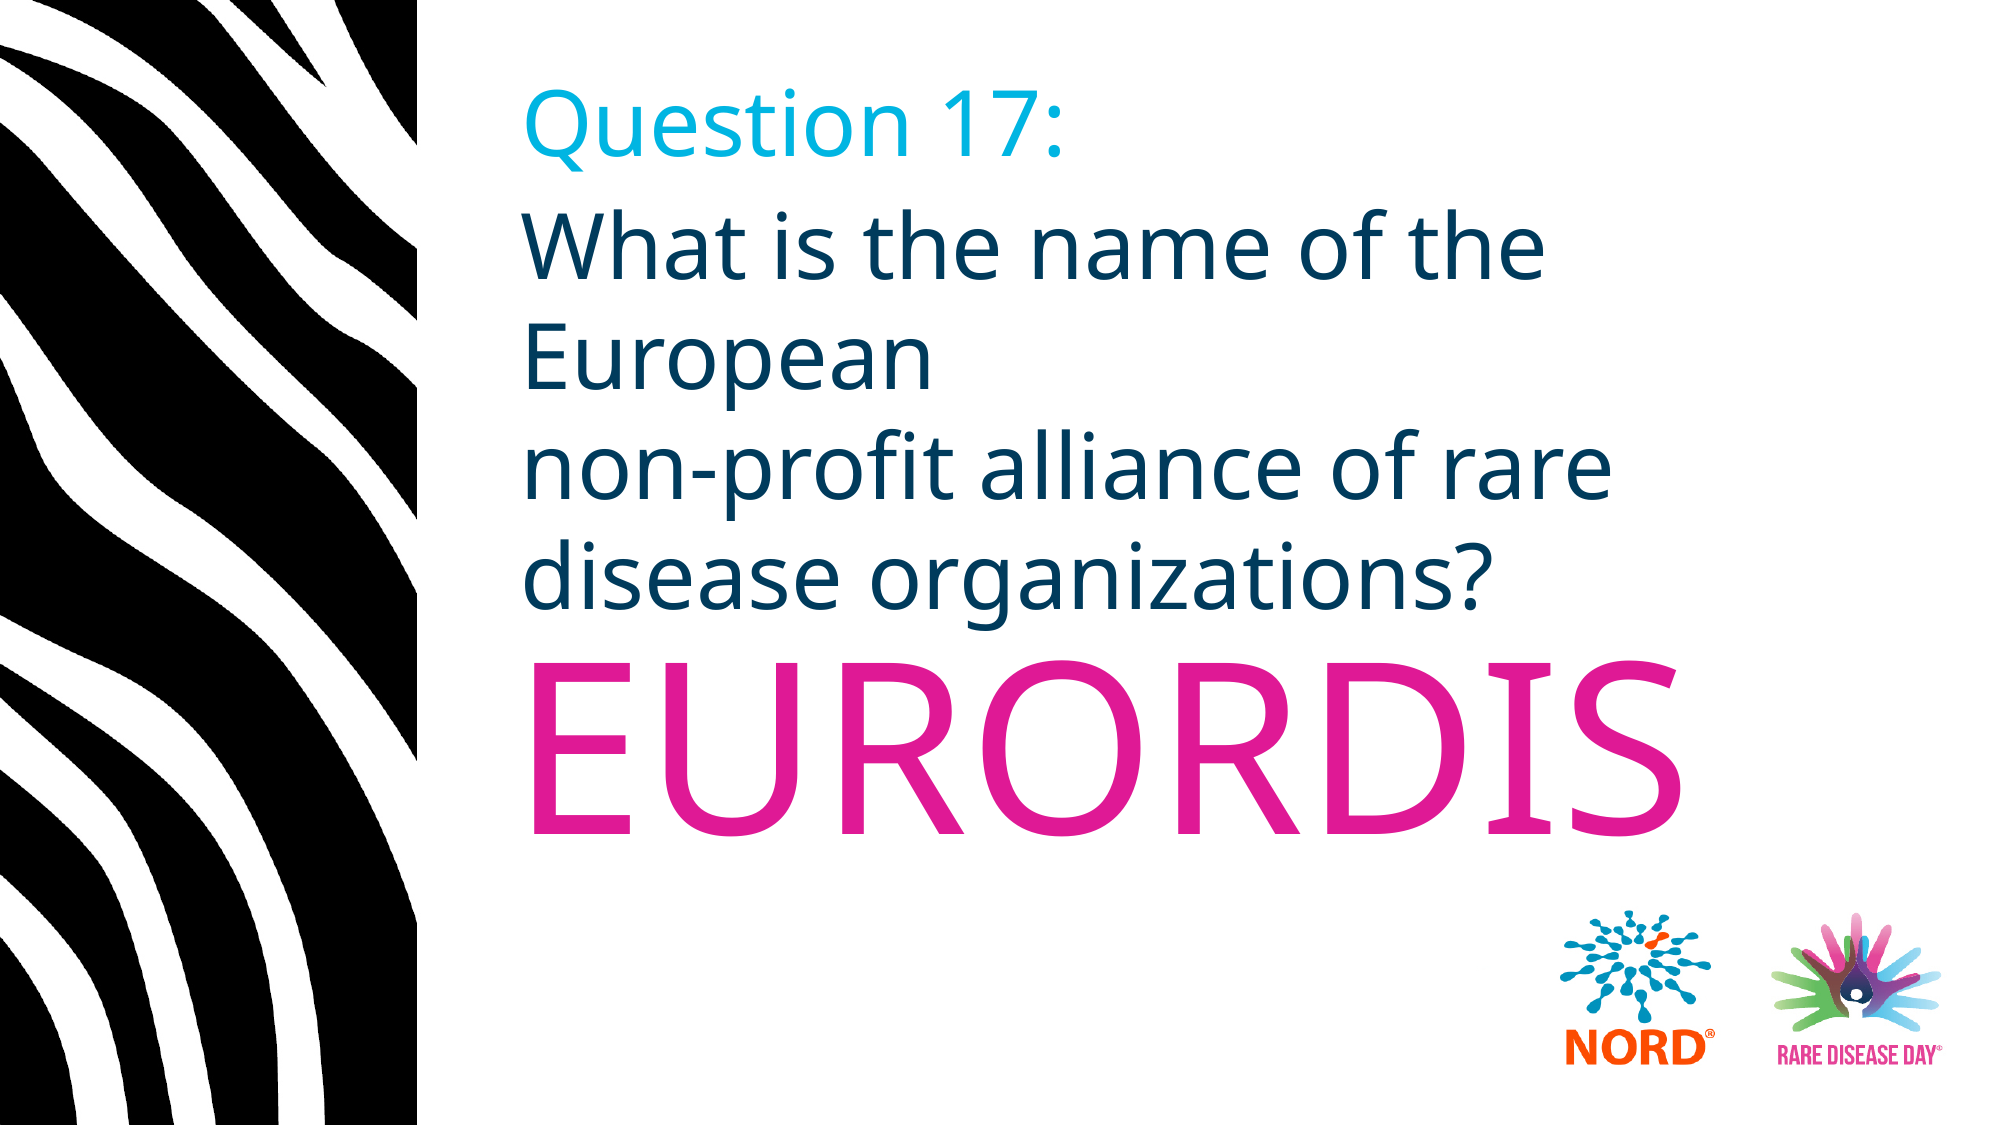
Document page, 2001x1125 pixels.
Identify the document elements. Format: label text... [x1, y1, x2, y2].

text_box EURORDIS [496, 639, 1853, 838]
text_box What is the name of the European non-profit alliance of rare disease organizations? [505, 180, 1900, 635]
picture [0, 0, 2001, 1125]
title Question 17: [506, 75, 1863, 180]
